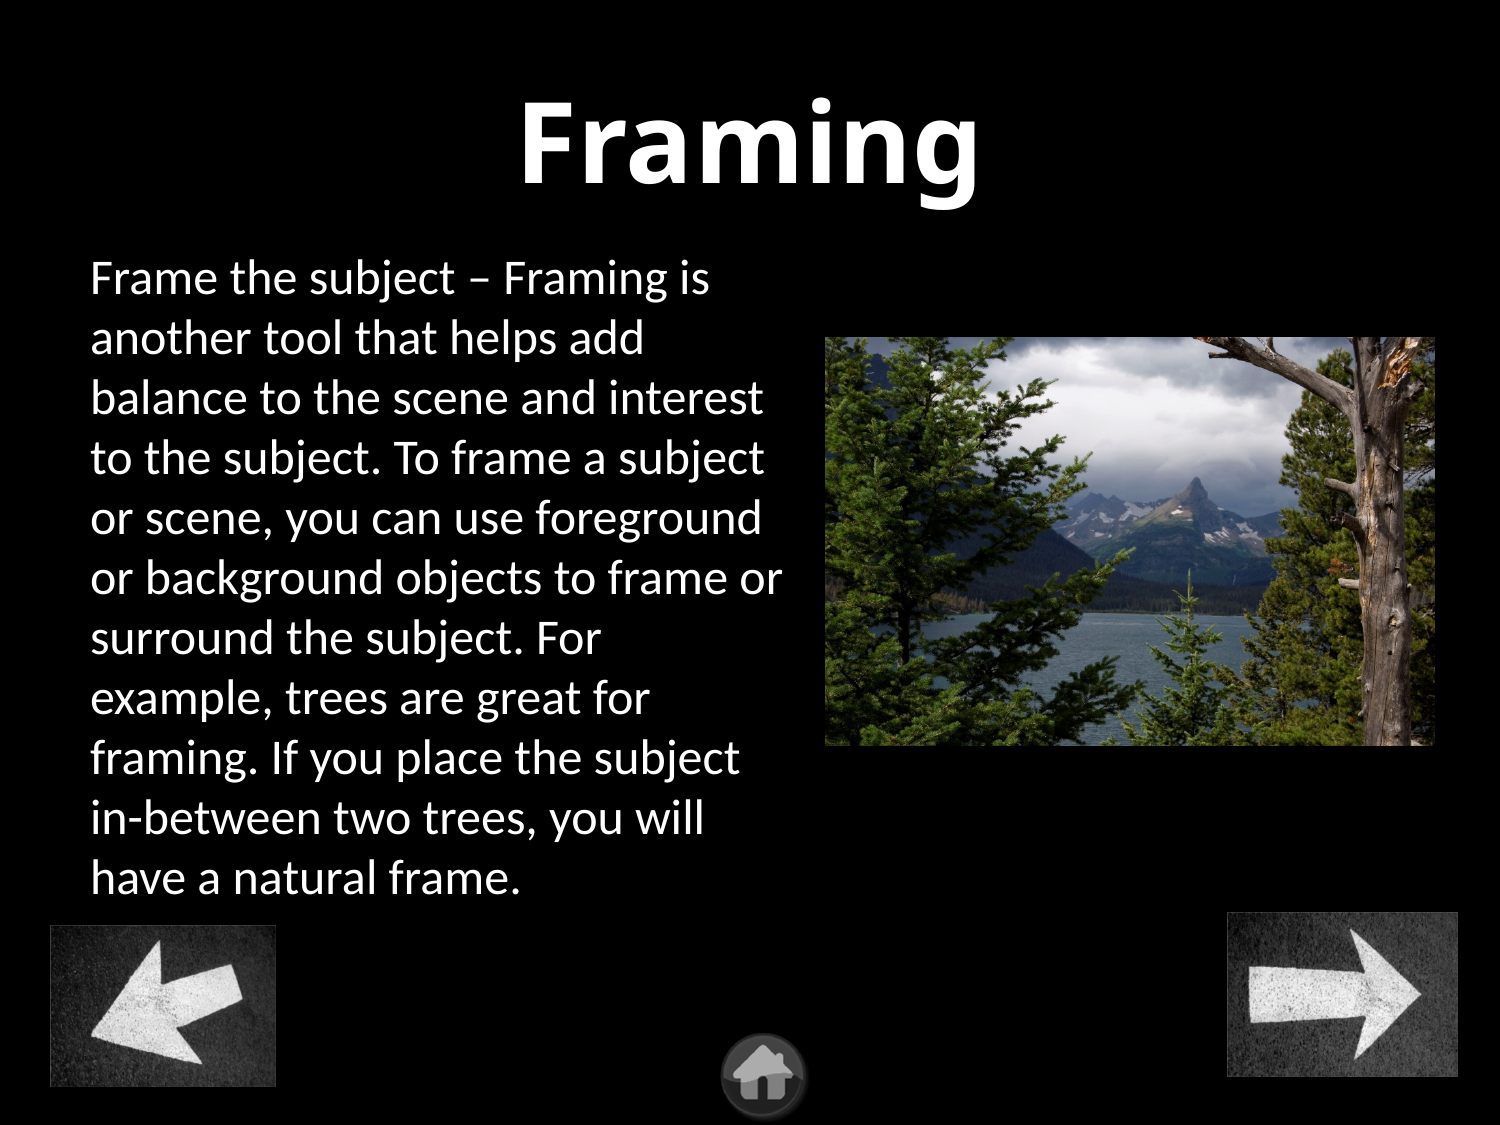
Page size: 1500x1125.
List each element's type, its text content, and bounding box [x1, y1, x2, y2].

picture [824, 337, 1435, 746]
title Framing [75, 45, 1425, 233]
list Frame the subject – Framing is another tool that helps add balance to the scene and interest to the subject. To frame a subject or scene, you can use foreground or background objects to frame or surround the subject. For example, trees are great for framing. If you place the subject in-between two trees, you will have a natural frame. [75, 237, 800, 980]
picture [1228, 913, 1458, 1077]
picture [51, 926, 276, 1087]
